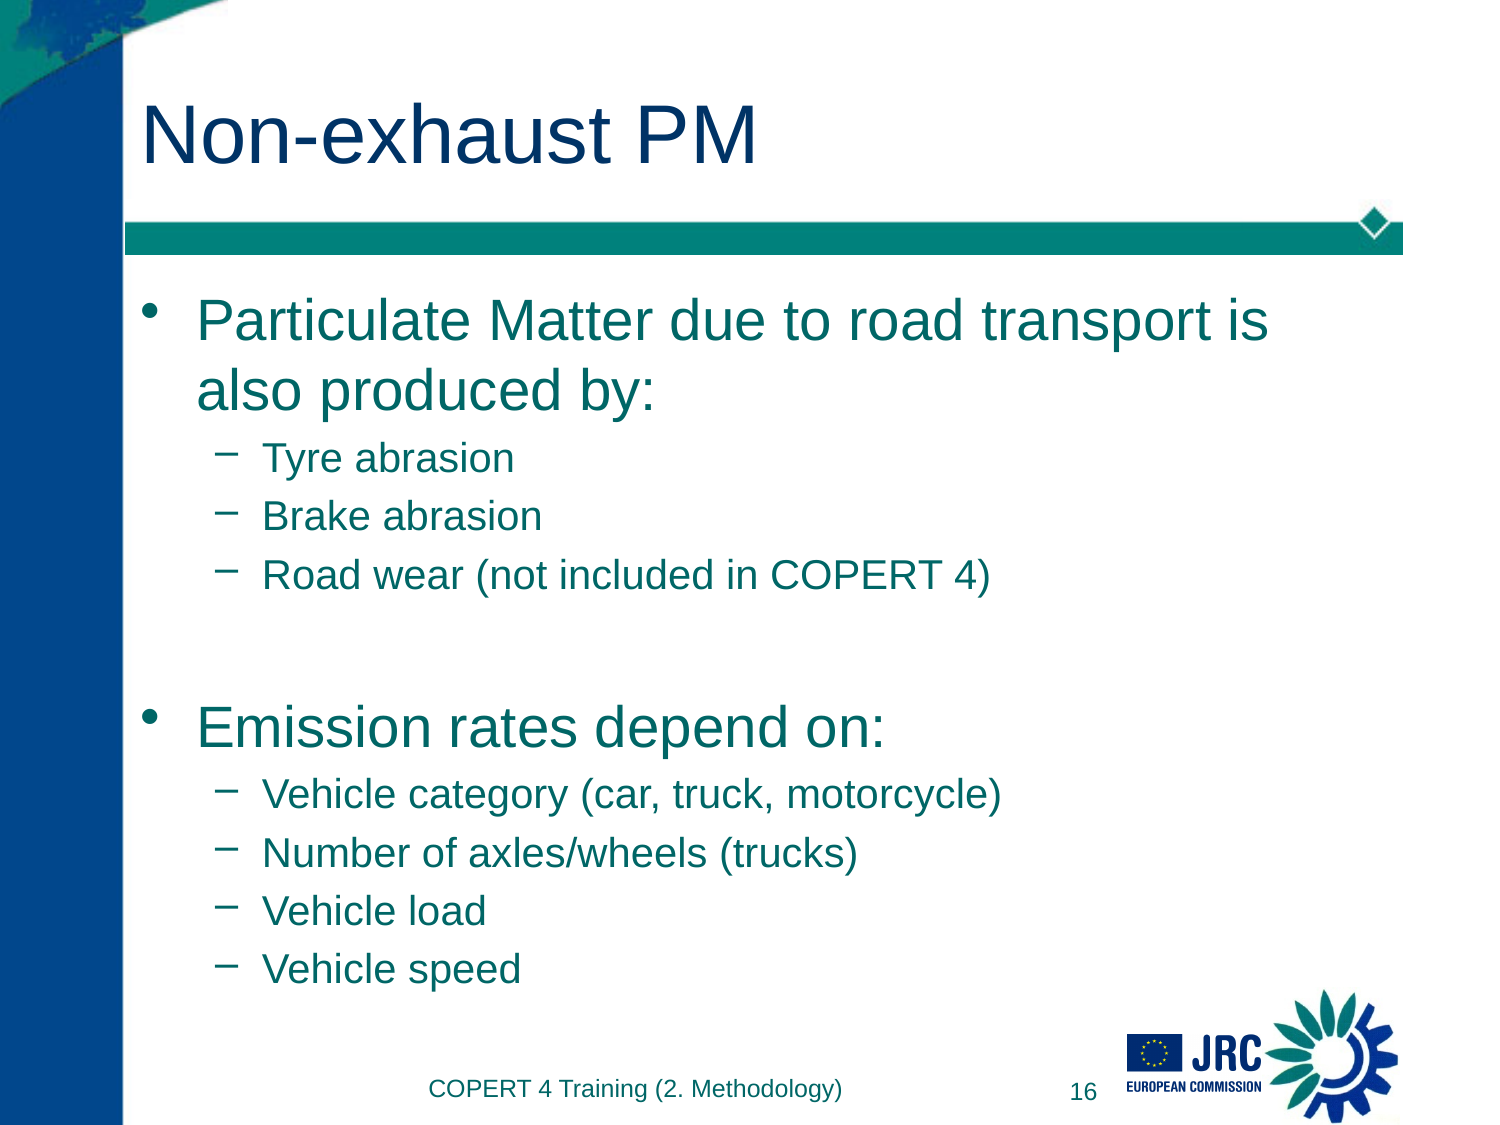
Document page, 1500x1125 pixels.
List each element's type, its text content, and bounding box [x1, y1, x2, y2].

footer COPERT 4 Training (2. Methodology) [324, 1062, 948, 1110]
title Non-exhaust PM [124, 33, 1401, 188]
picture [0, 0, 1403, 1125]
list Particulate Matter due to road transport is also produced by: Tyre abrasion Brake abrasion Road wear (not included in COPERT 4) Emission rates depend on: Vehicle category (car, truck, motorcycle) Number of axles/wheels (trucks) Vehicle load Vehicle speed [124, 274, 1401, 963]
picture [1262, 987, 1400, 1125]
slide_number 16 [987, 1062, 1113, 1113]
picture [1127, 1034, 1261, 1092]
